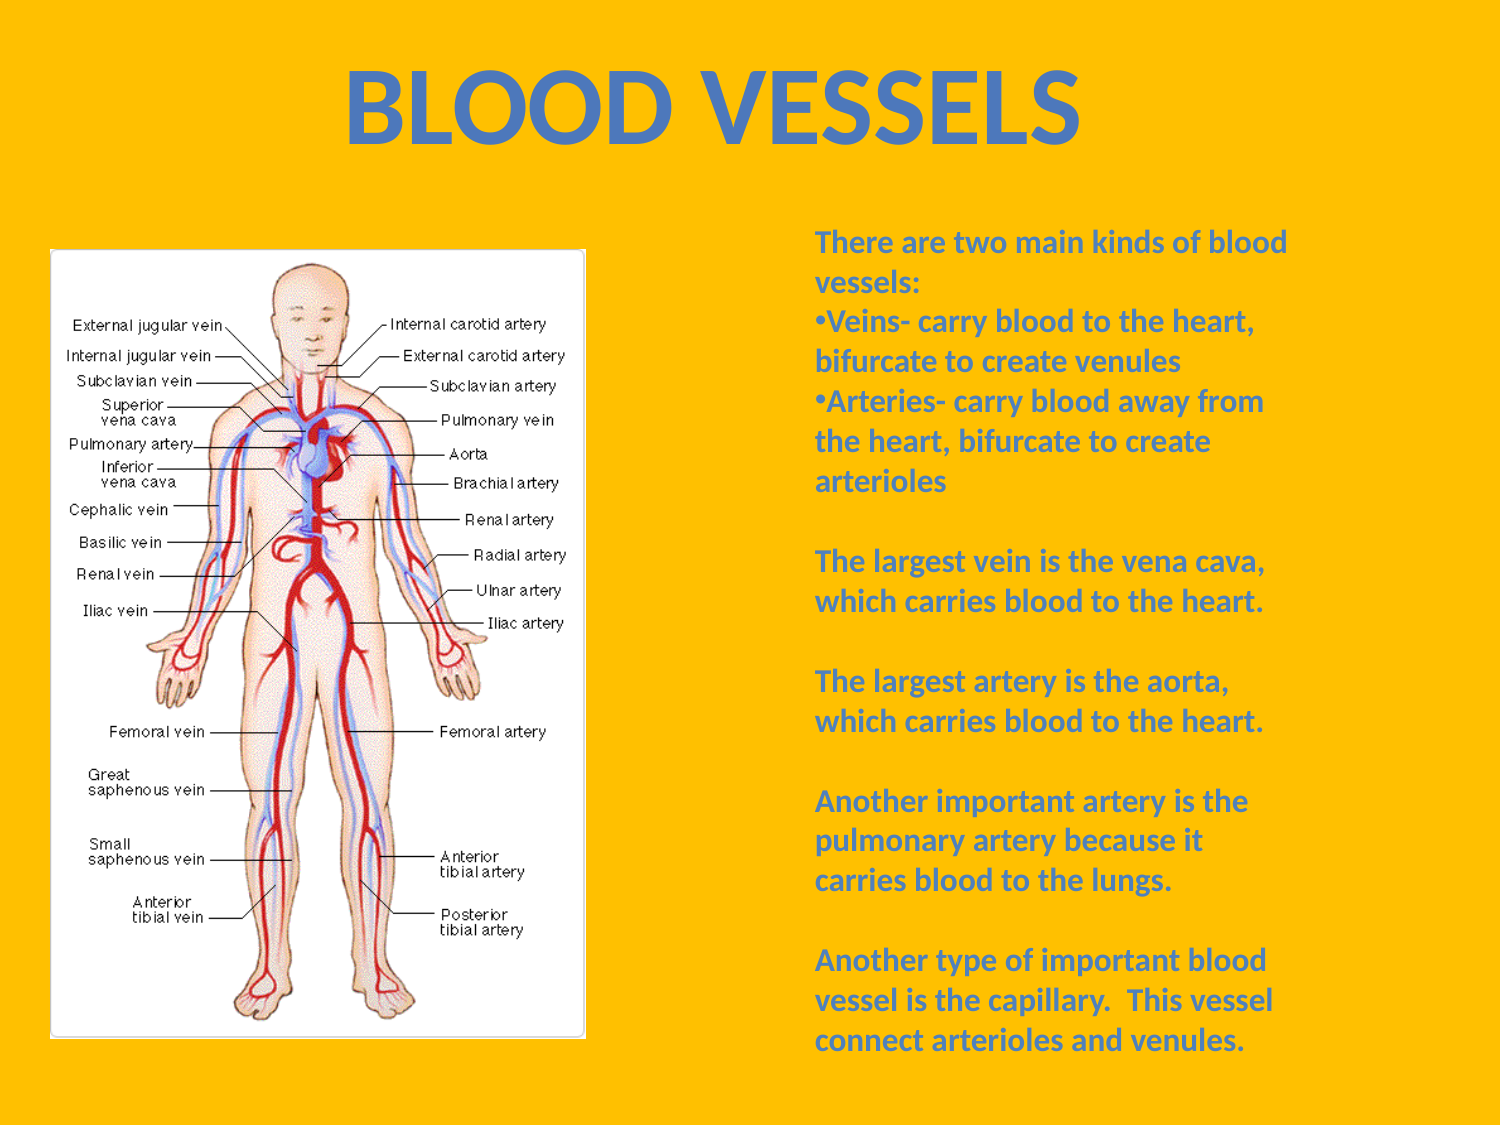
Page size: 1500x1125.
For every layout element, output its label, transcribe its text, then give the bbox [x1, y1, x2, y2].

text_box Blood Vessels [328, 24, 1099, 175]
text_box There are two main kinds of blood vessels: Veins- carry blood to the heart, bifurcate to create venules Arteries- carry blood away from the heart, bifurcate to create arterioles The largest vein is the vena cava, which carries blood to the heart. The largest artery is the aorta, which carries blood to the heart. Another important artery is the pulmonary artery because it carries blood to the lungs. Another type of important blood vessel is the capillary. This vessel connect arterioles and venules. [799, 212, 1313, 1125]
picture [49, 249, 586, 1040]
